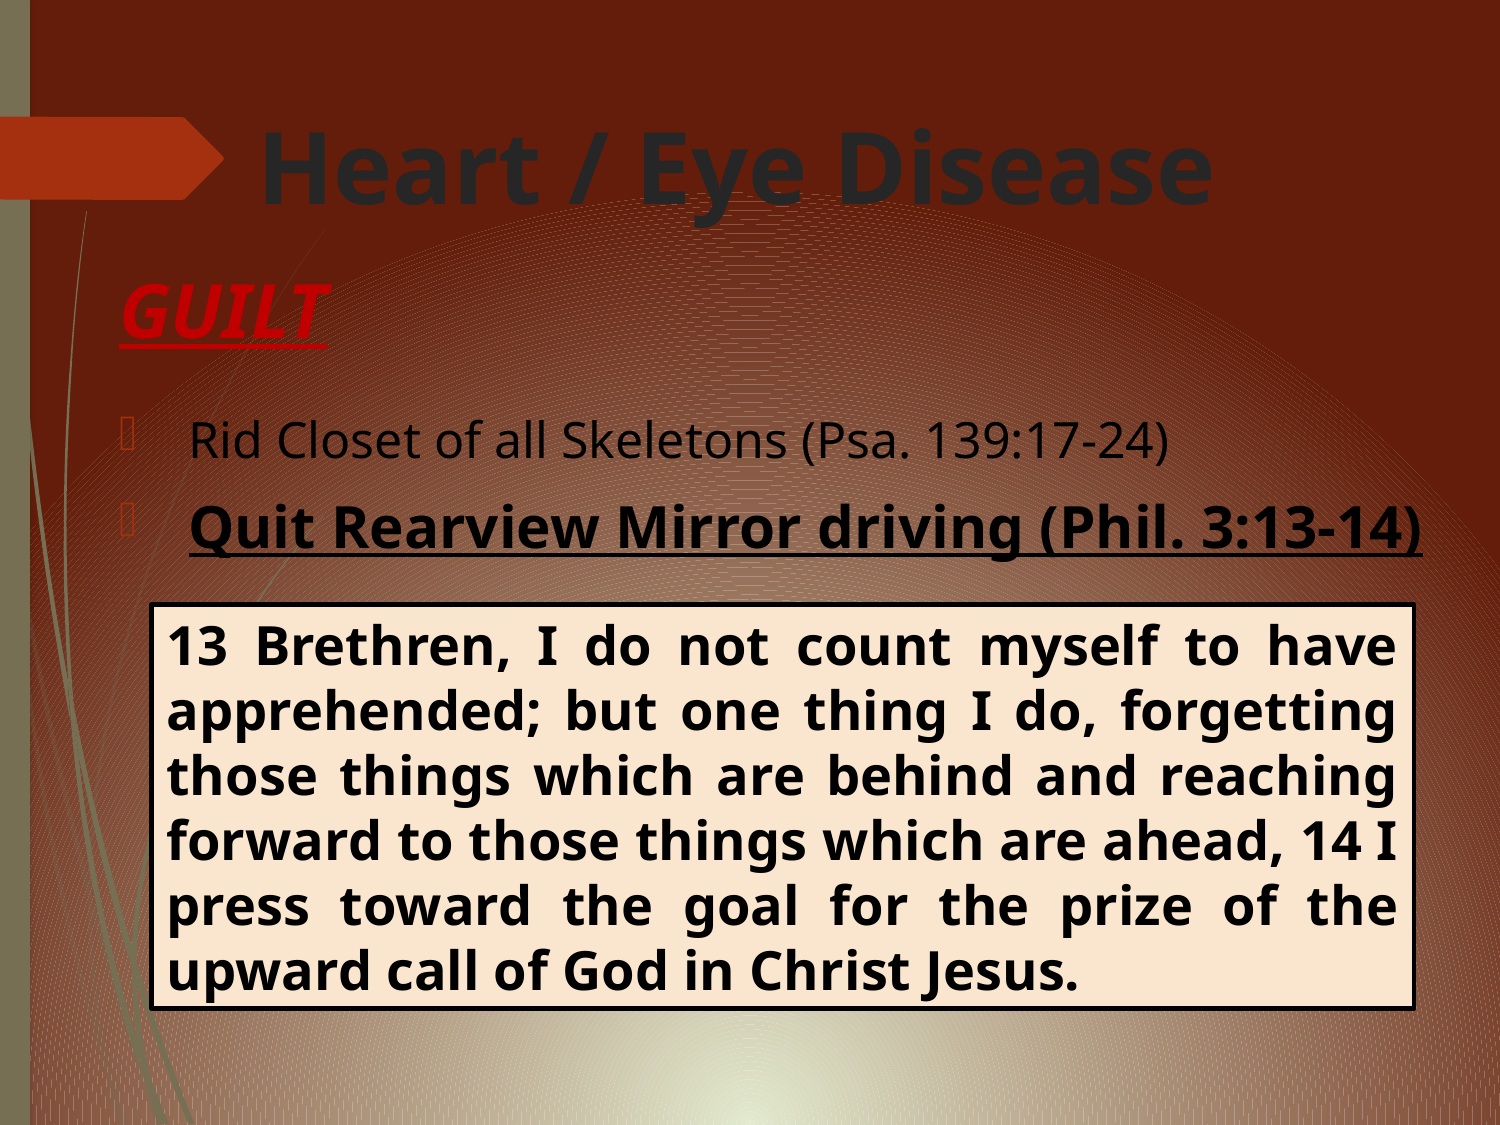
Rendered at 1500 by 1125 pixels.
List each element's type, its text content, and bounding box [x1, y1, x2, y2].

list GUILT Rid Closet of all Skeletons (Psa. 139:17-24) Quit Rearview Mirror driving (Phil. 3:13-14) [104, 255, 1500, 1074]
title Heart / Eye Disease [242, 96, 1324, 255]
text_box 13 Brethren, I do not count myself to have apprehended; but one thing I do, forgetting those things which are behind and reaching forward to those things which are ahead, 14 I press toward the goal for the prize of the upward call of God in Christ Jesus. [151, 604, 1415, 1009]
